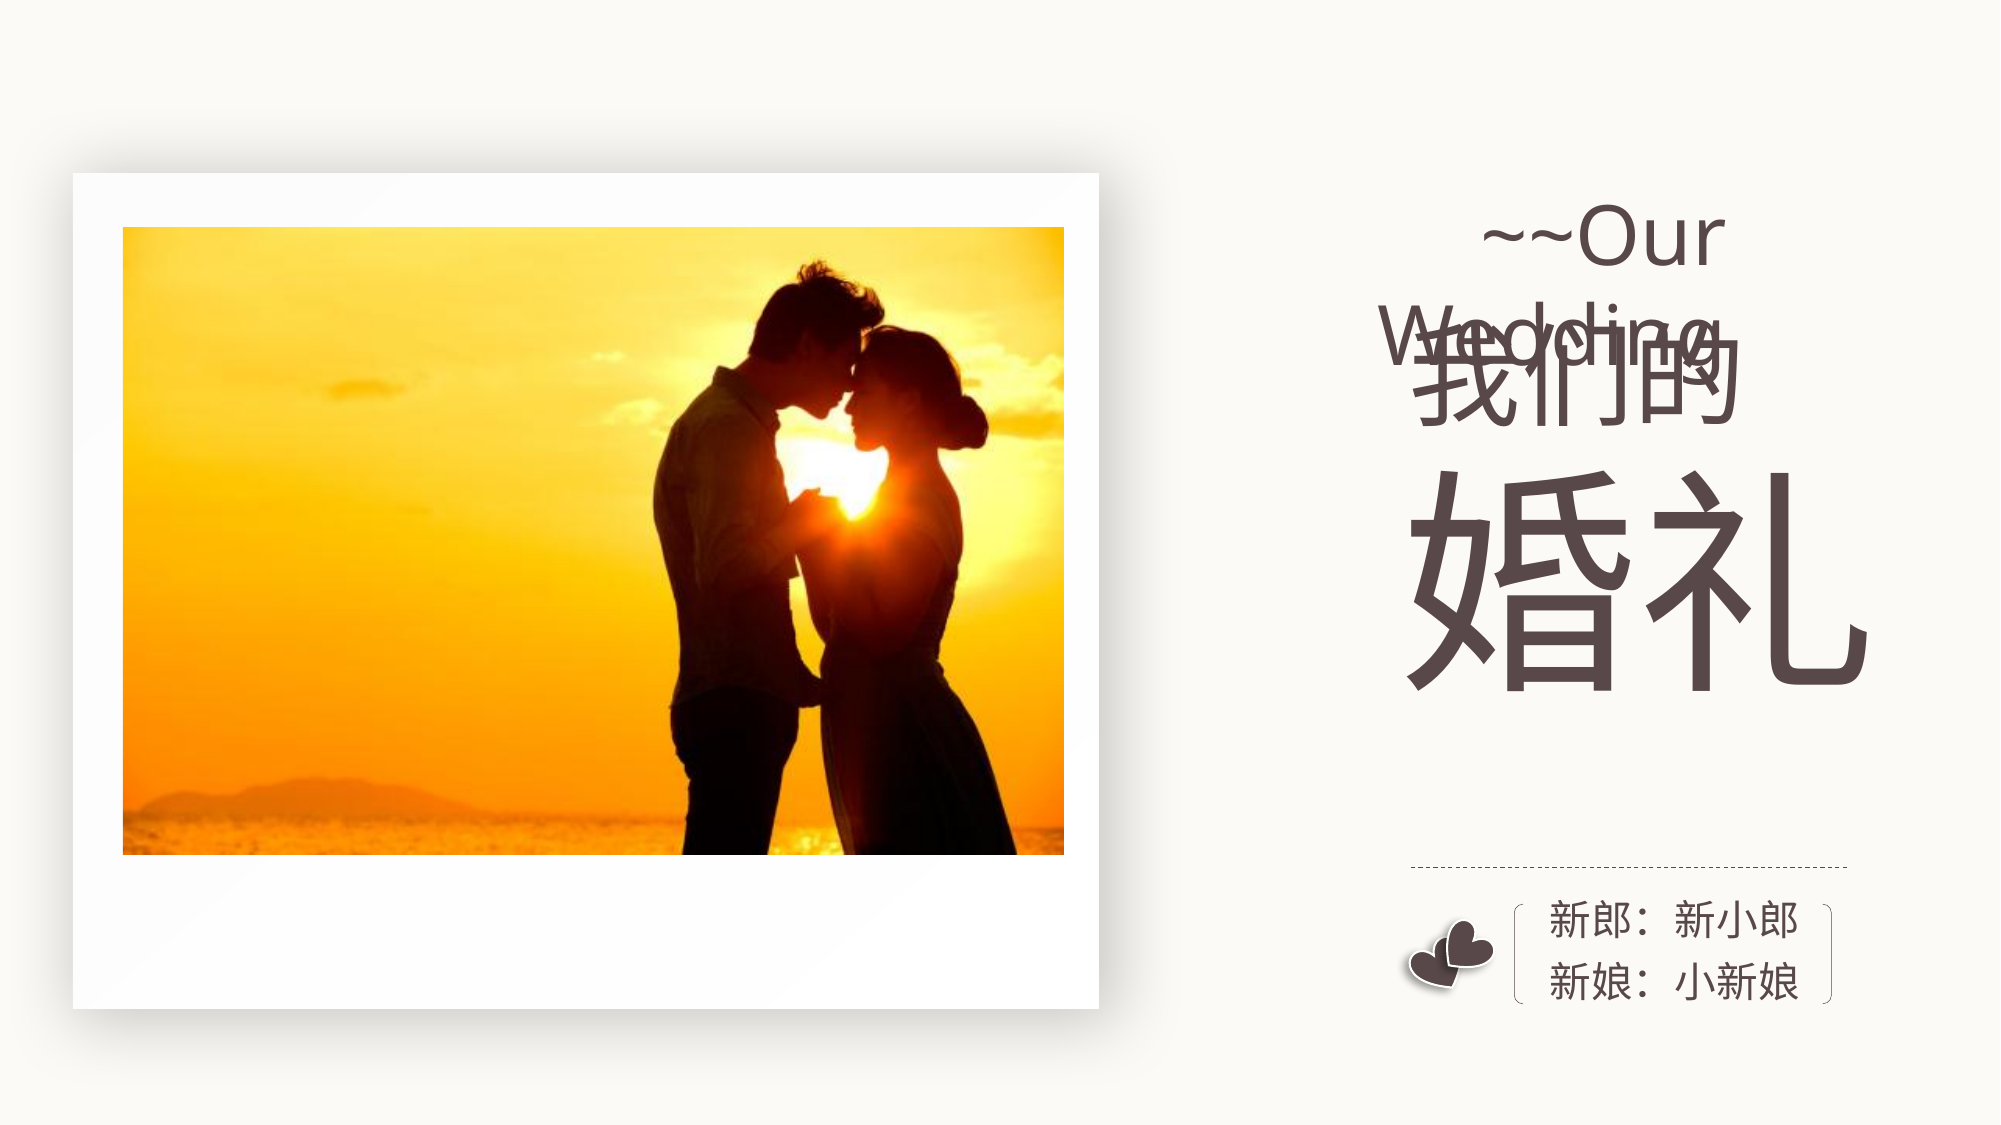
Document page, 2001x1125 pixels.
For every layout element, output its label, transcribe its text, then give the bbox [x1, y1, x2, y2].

text_box 新娘：小新娘 [1534, 948, 1815, 1014]
text_box [1408, 939, 1458, 989]
text_box [1446, 918, 1496, 969]
text_box ~~Our Wedding [1157, 174, 1742, 390]
text_box 我们的 [1393, 297, 2000, 448]
text_box 婚礼 [1383, 426, 1893, 729]
text_box 新郎：新小郎 [1510, 885, 1839, 951]
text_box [72, 173, 1099, 1009]
text_box [1513, 903, 1832, 1005]
